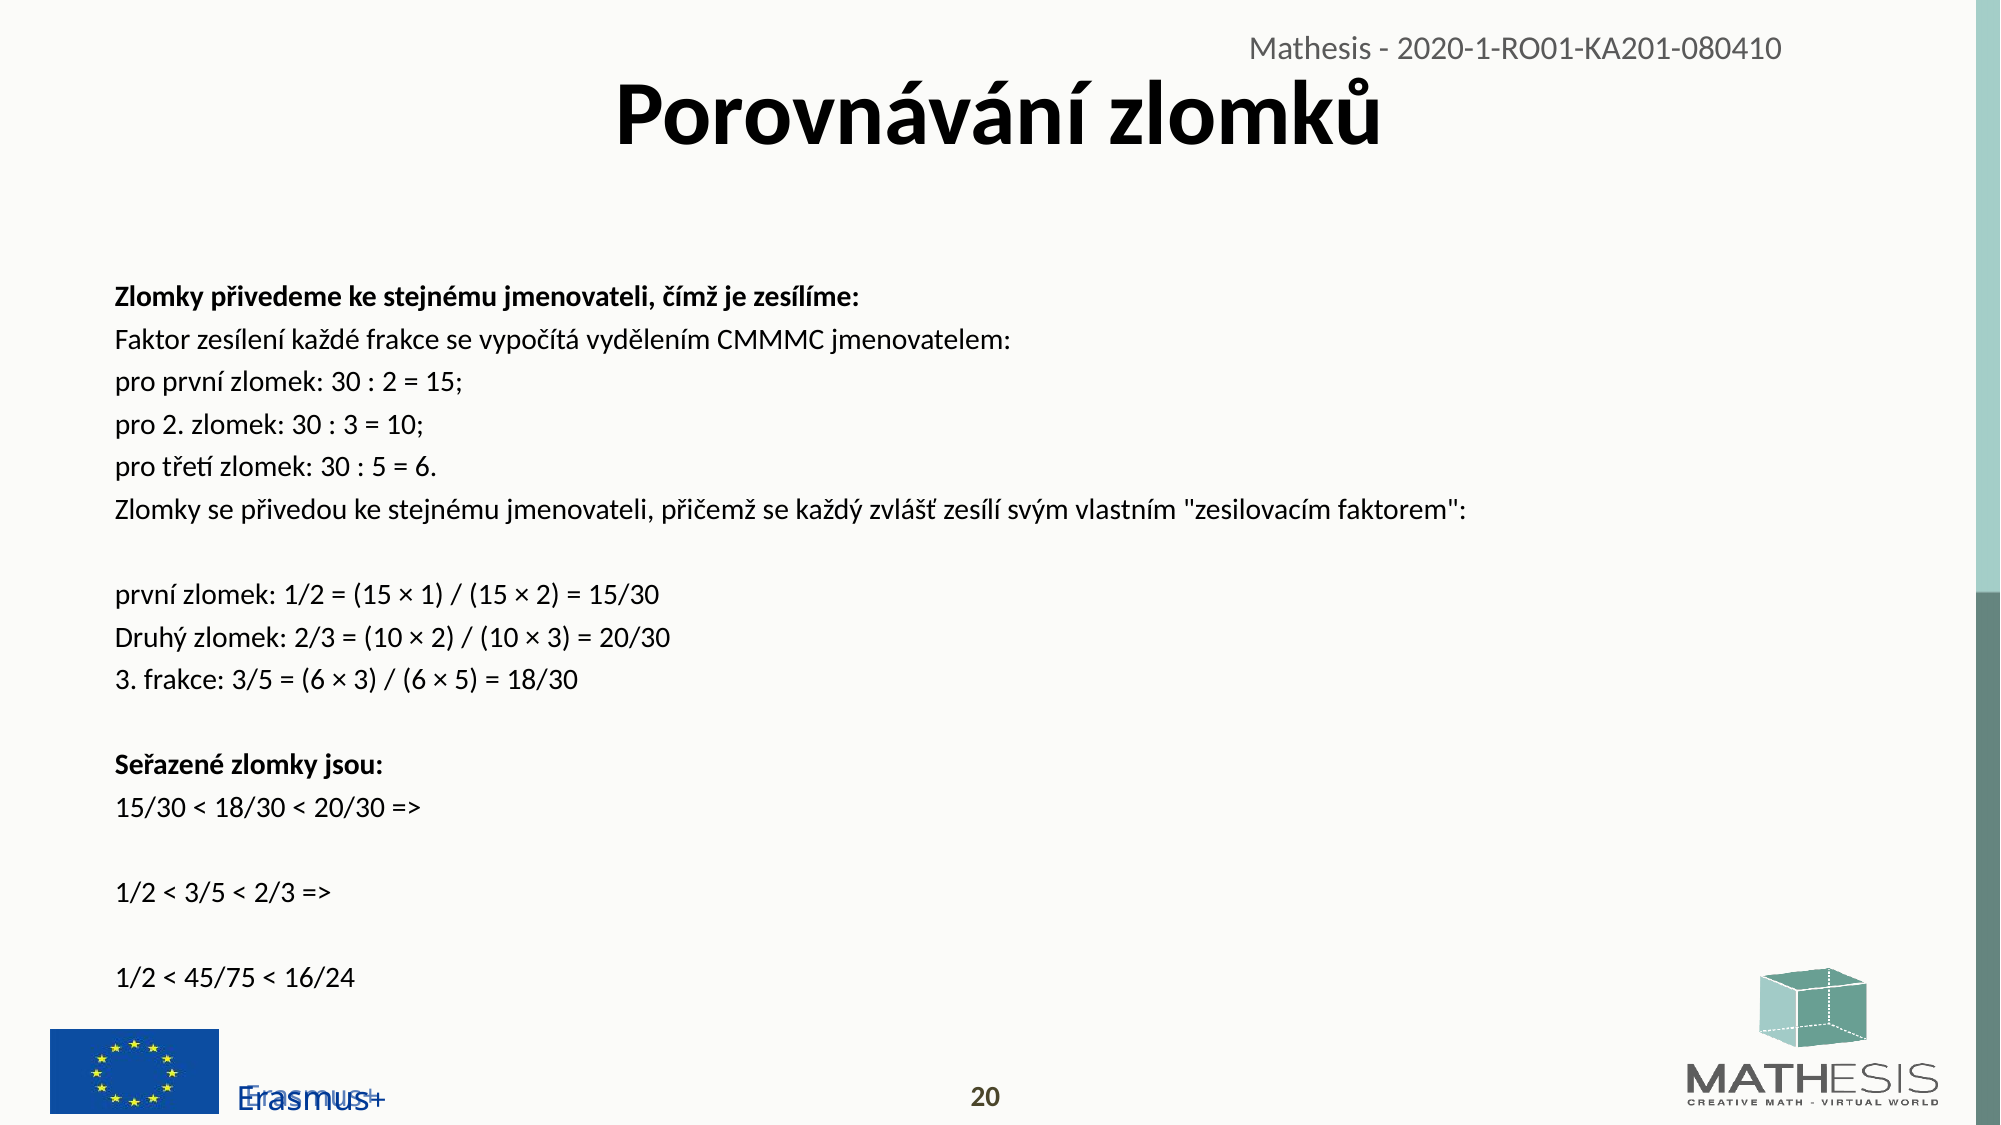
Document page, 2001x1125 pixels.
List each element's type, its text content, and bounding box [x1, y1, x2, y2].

list Zlomky přivedeme ke stejnému jmenovateli, čímž je zesílíme: Faktor zesílení každé frakce se vypočítá vydělením CMMMC jmenovatelem: pro první zlomek: 30 : 2 = 15; pro 2. zlomek: 30 : 3 = 10; pro třetí zlomek: 30 : 5 = 6. Zlomky se přivedou ke stejnému jmenovateli, přičemž se každý zvlášť zesílí svým vlastním "zesilovacím faktorem": první zlomek: 1/2 = (15 × 1) / (15 × 2) = 15/30 Druhý zlomek: 2/3 = (10 × 2) / (10 × 3) = 20/30 3. frakce: 3/5 = (6 × 3) / (6 × 5) = 18/30 Seřazené zlomky jsou: 15/30 < 18/30 < 20/30 => 1/2 < 3/5 < 2/3 => 1/2 < 45/75 < 16/24 [99, 262, 1900, 1005]
picture [50, 1029, 219, 1114]
title Porovnávání zlomků [99, 45, 1900, 233]
